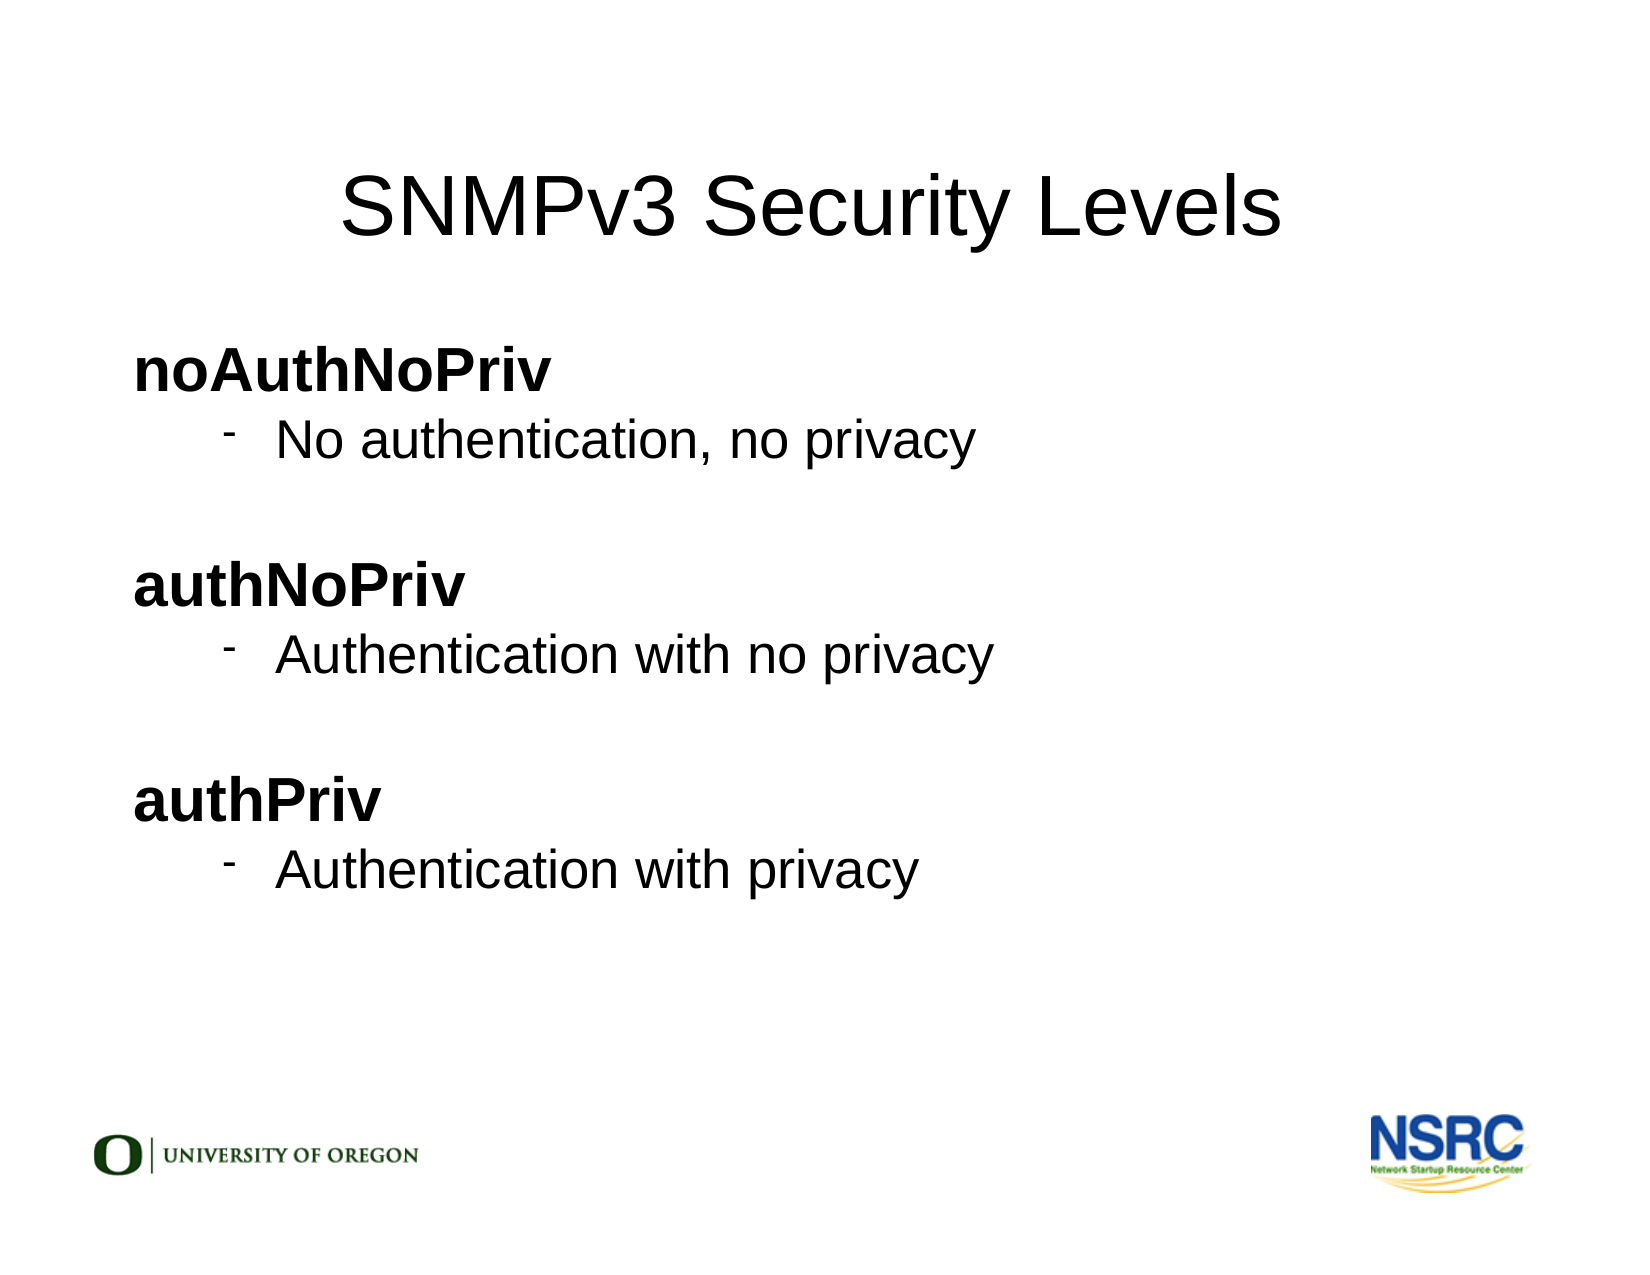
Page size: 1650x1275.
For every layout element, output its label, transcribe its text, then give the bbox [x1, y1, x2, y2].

picture [92, 1133, 420, 1177]
text_box noAuthNoPriv No authentication, no privacy authNoPriv Authentication with no privacy authPriv Authentication with privacy [133, 329, 1491, 1001]
picture [1371, 1114, 1532, 1193]
text_box SNMPv3 Security Levels [133, 104, 1491, 298]
